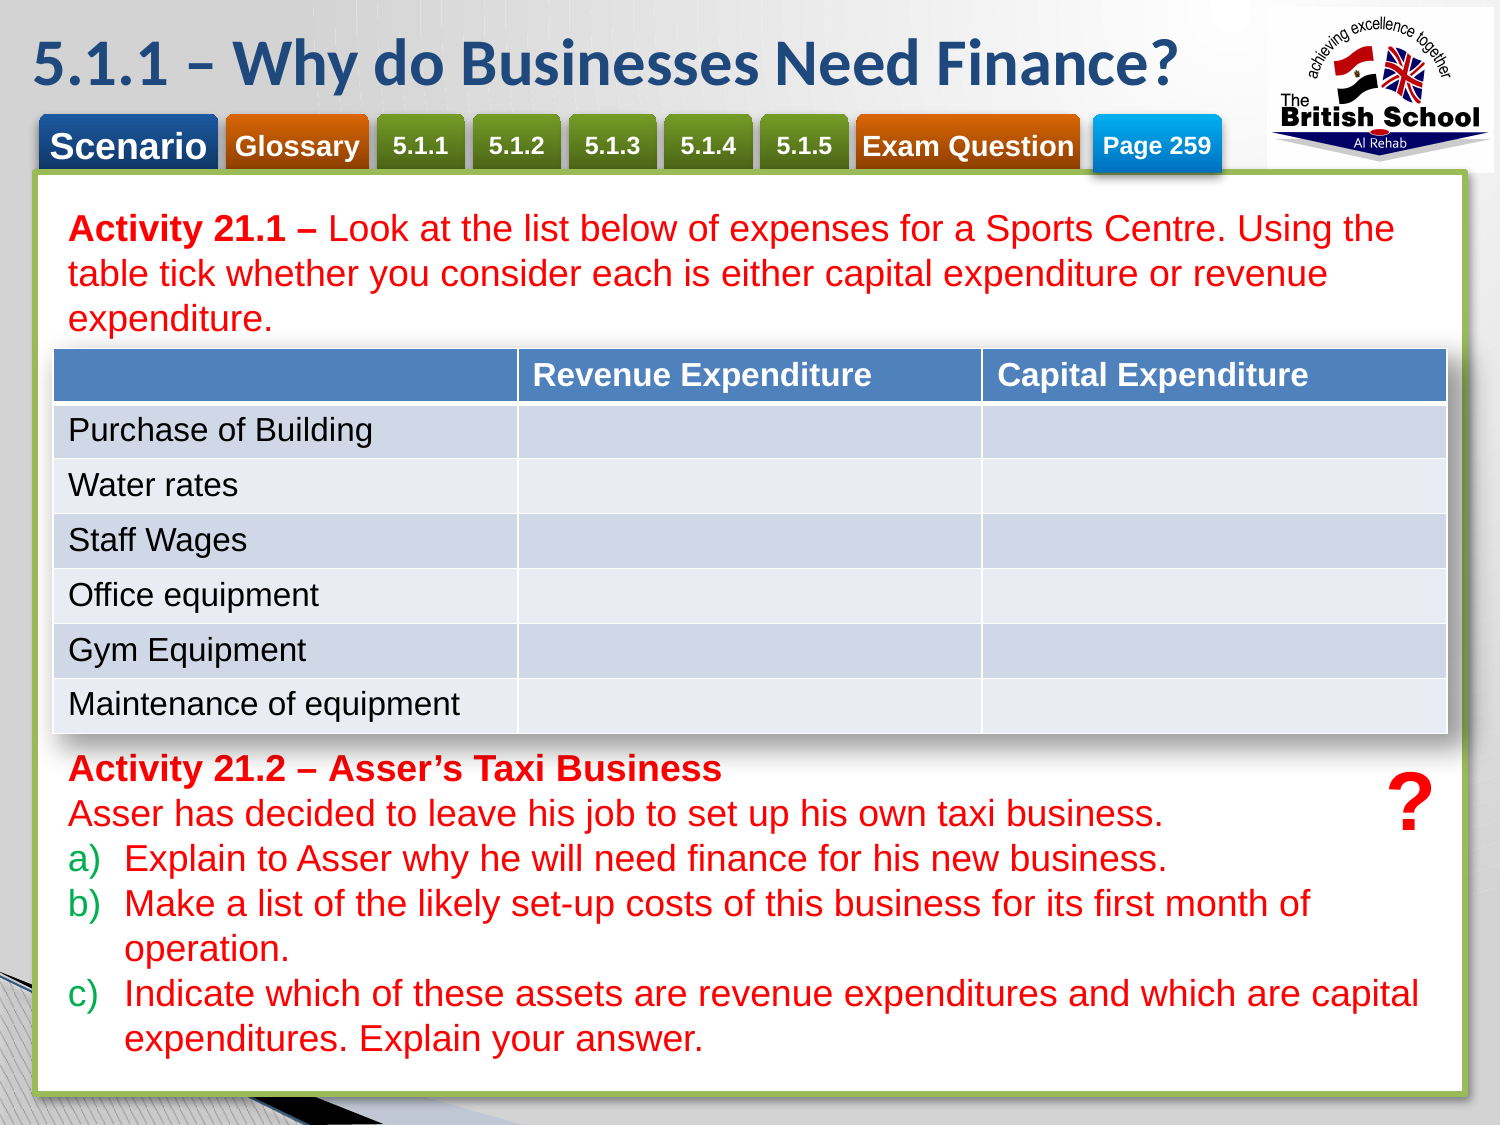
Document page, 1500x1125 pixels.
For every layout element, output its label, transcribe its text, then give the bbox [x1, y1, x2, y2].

table_cell Office equipment [54, 569, 517, 623]
table_cell [983, 406, 1446, 458]
table_header Revenue Expenditure [519, 349, 981, 401]
title 5.1.1 – Why do Businesses Need Finance? [17, 7, 1235, 110]
text_box Page 259 [1092, 114, 1223, 173]
table_cell [519, 459, 981, 513]
text_box Activity 21.1 – Look at the list below of expenses for a Sports Centre. Using the table tick whether you consider each is either capital expenditure or revenue expenditure. Activity 21.2 – Asser’s Taxi Business Asser has decided to leave his job to set up his own taxi business. Explain to Asser why he will need finance for his new business. Make a list of the likely set-up costs of this business for its first month of operation. Indicate which of these assets are revenue expenditures and which are capital expenditures. Explain your answer. [53, 196, 1447, 347]
table_cell Gym Equipment [54, 624, 517, 678]
table_cell Staff Wages [54, 514, 517, 568]
table_cell [983, 514, 1446, 568]
table_cell [983, 624, 1446, 678]
table_cell [519, 569, 981, 623]
table_cell [983, 459, 1446, 513]
table_cell Purchase of Building [54, 406, 517, 458]
table_header Capital Expenditure [983, 349, 1446, 401]
text_box ? [1370, 739, 1451, 855]
table_cell [983, 679, 1446, 733]
table_cell [519, 679, 981, 733]
text_box Activity 21.1 – Look at the list below of expenses for a Sports Centre. Using the table tick whether you consider each is either capital expenditure or revenue expenditure. Activity 21.2 – Asser’s Taxi Business Asser has decided to leave his job to set up his own taxi business. Explain to Asser why he will need finance for his new business. Make a list of the likely set-up costs of this business for its first month of operation. Indicate which of these assets are revenue expenditures and which are capital expenditures. Explain your answer. [53, 760, 1447, 1066]
table_cell [519, 514, 981, 568]
table_header [54, 349, 517, 401]
table_cell Water rates [54, 459, 517, 513]
table_cell [519, 624, 981, 678]
picture [281, 1114, 303, 1125]
table_cell Maintenance of equipment [54, 679, 517, 733]
table_cell [519, 406, 981, 458]
picture [1267, 7, 1495, 173]
table_cell [983, 569, 1446, 623]
